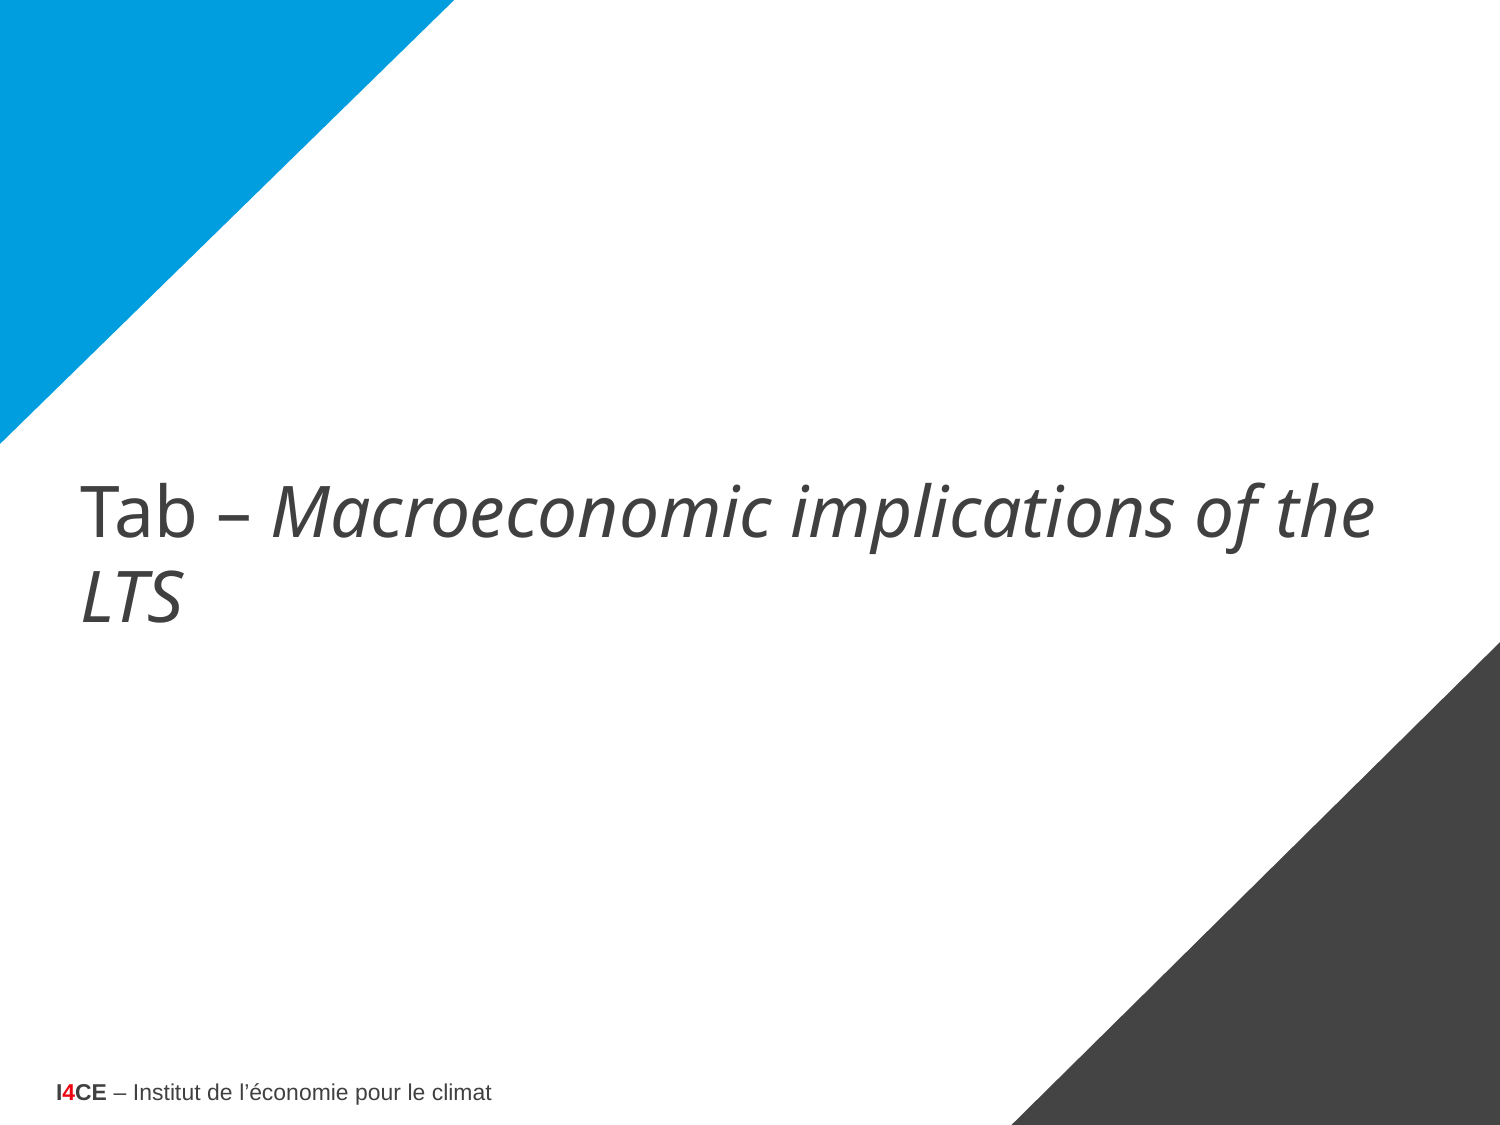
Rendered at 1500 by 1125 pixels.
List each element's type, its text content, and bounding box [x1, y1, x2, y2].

title Tab – Macroeconomic implications of the LTS [64, 457, 1436, 646]
